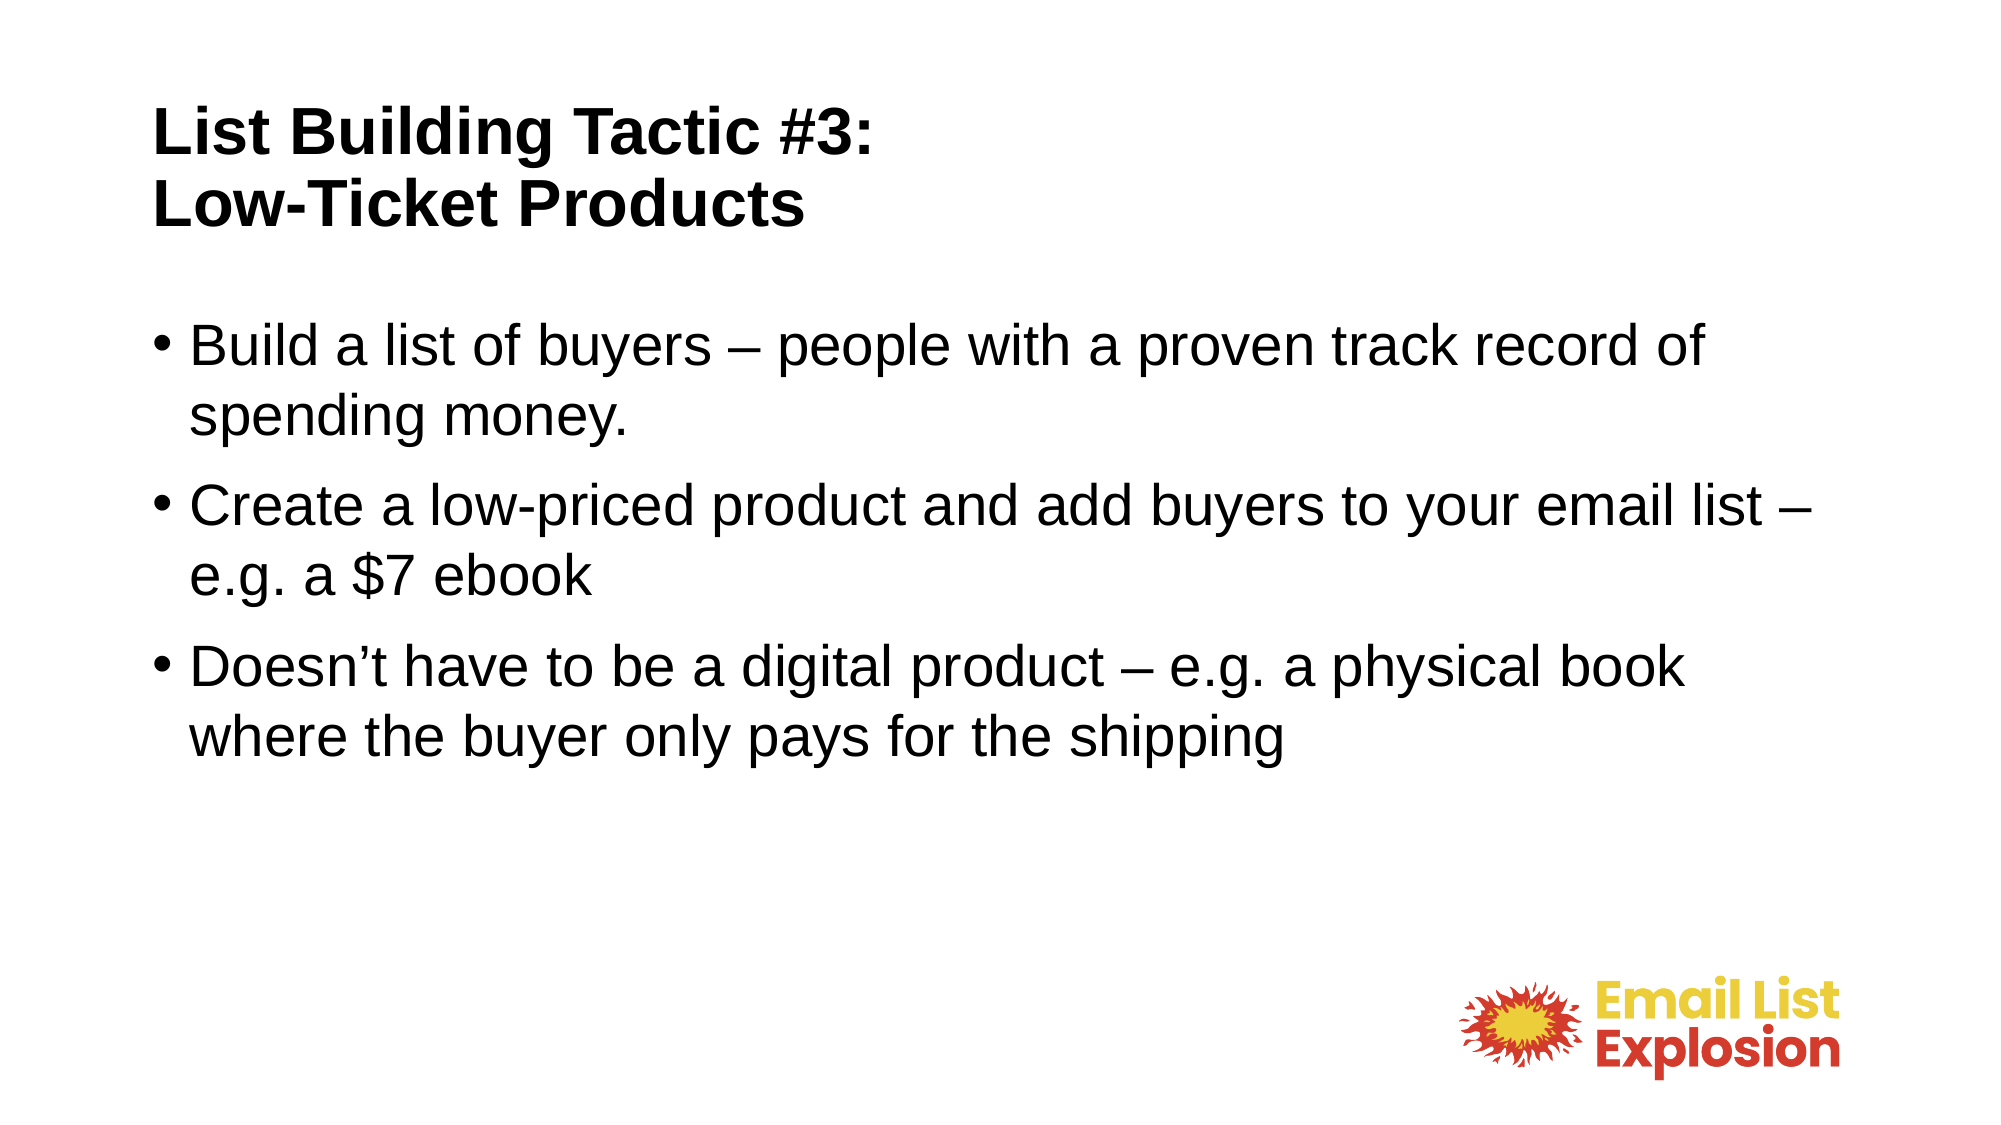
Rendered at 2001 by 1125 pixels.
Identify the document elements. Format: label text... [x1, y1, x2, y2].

list Build a list of buyers – people with a proven track record of spending money. Create a low-priced product and add buyers to your email list – e.g. a $7 ebook Doesn’t have to be a digital product – e.g. a physical book where the buyer only pays for the shipping [137, 299, 1863, 1014]
title List Building Tactic #3: Low-Ticket Products [137, 59, 1863, 278]
picture [1448, 1014, 1849, 1103]
